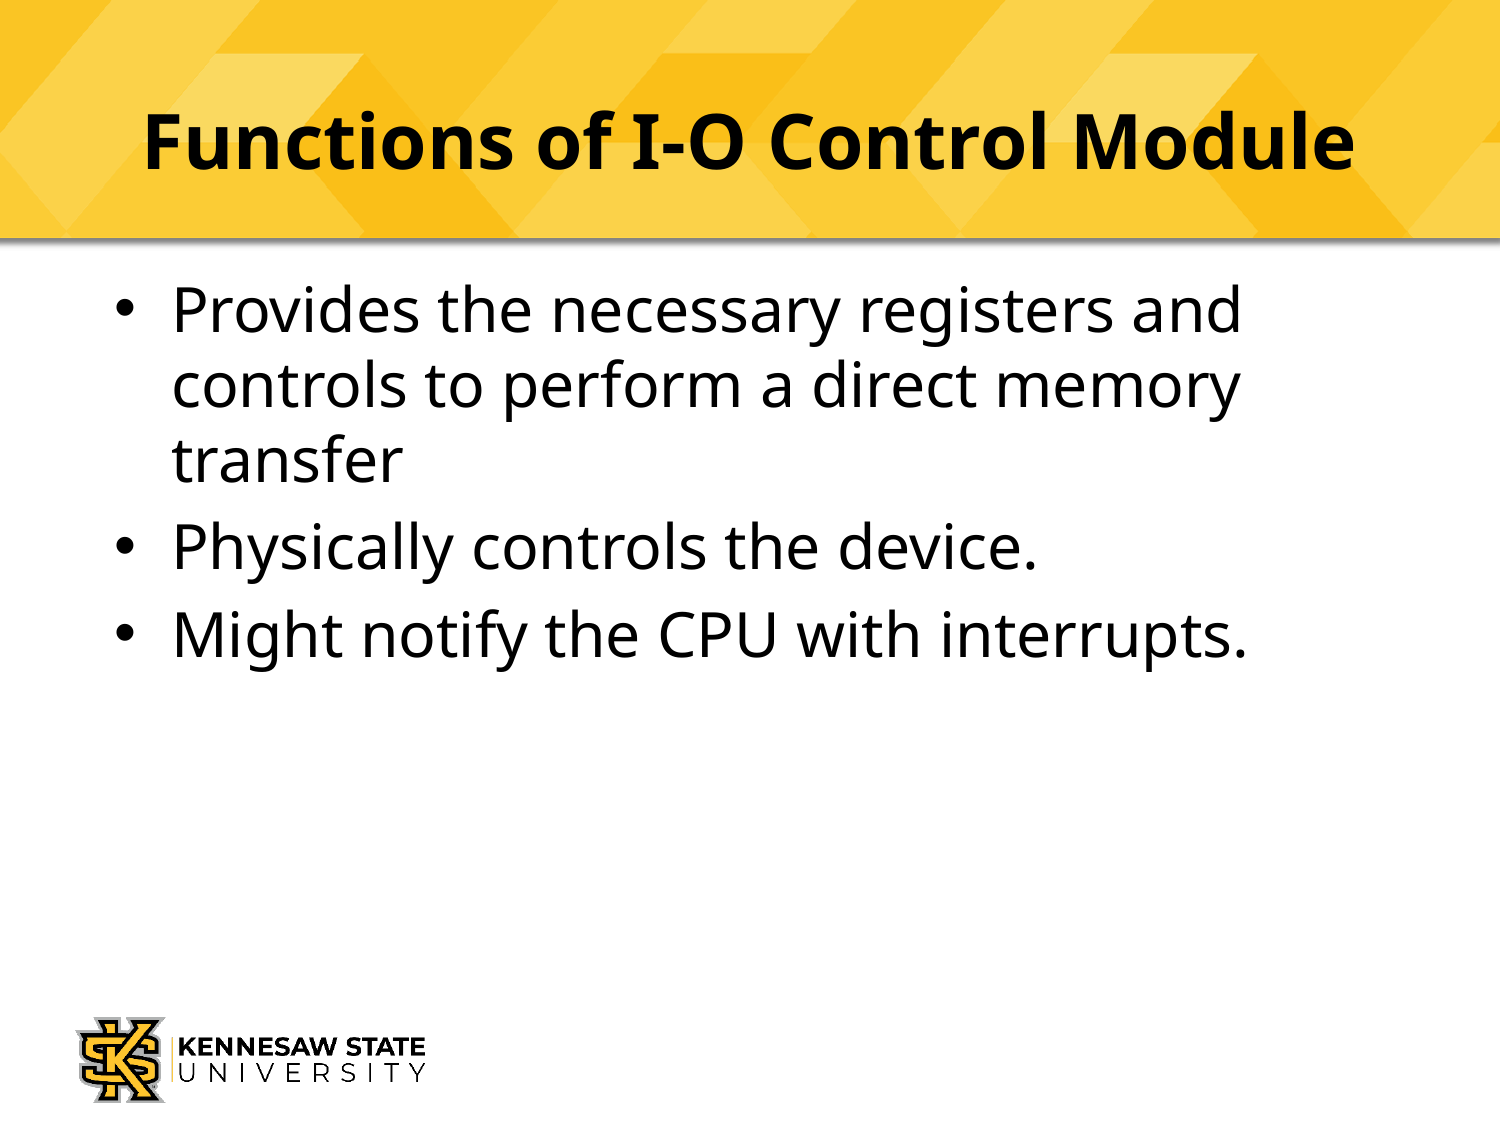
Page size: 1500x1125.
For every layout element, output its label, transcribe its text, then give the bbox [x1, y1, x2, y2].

title Functions of I-O Control Module [75, 45, 1425, 233]
picture [0, 0, 1500, 251]
list Provides the necessary registers and controls to perform a direct memory transfer Physically controls the device. Might notify the CPU with interrupts. [99, 262, 1376, 1058]
picture [75, 1017, 425, 1103]
